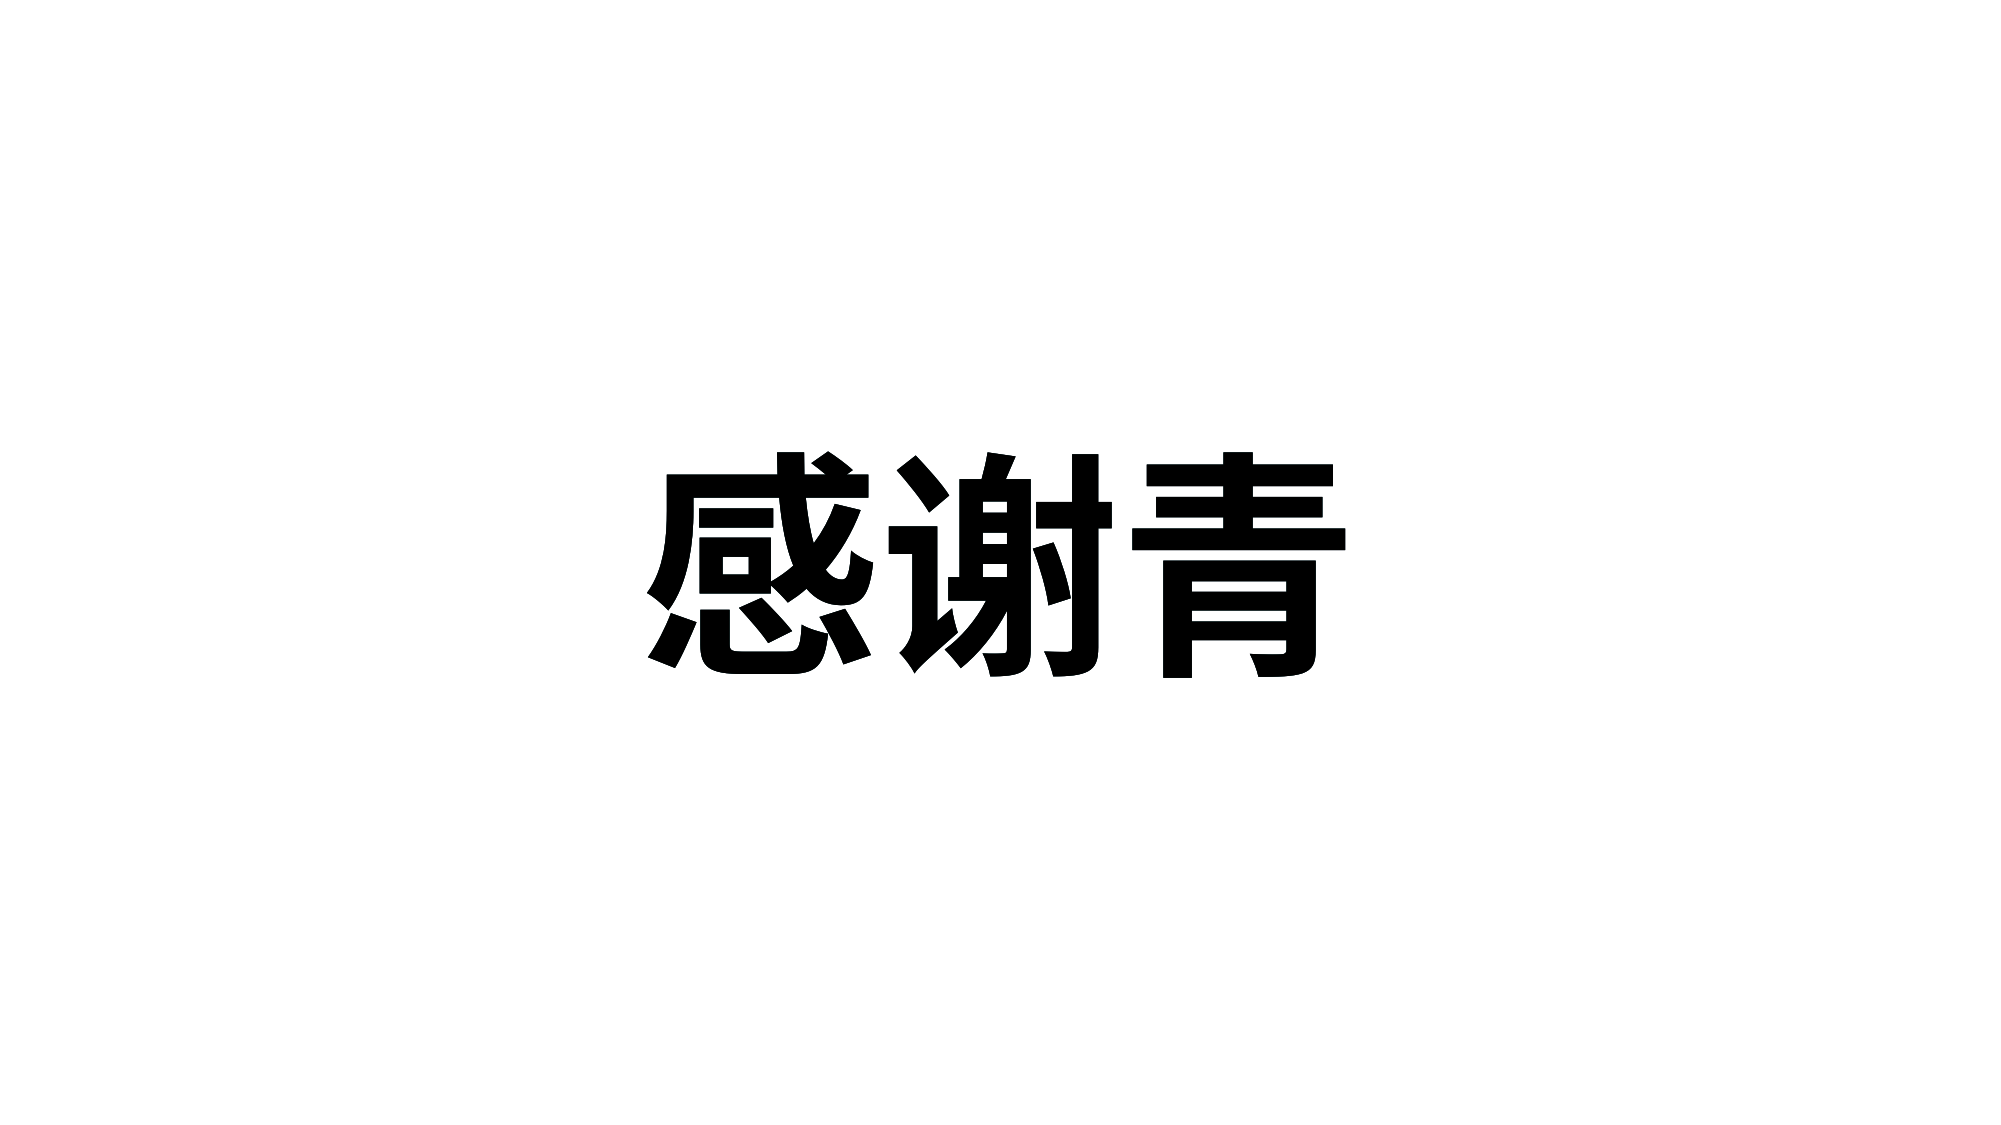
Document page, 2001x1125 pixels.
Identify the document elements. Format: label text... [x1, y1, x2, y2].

text_box 感谢青 [580, 409, 1420, 712]
